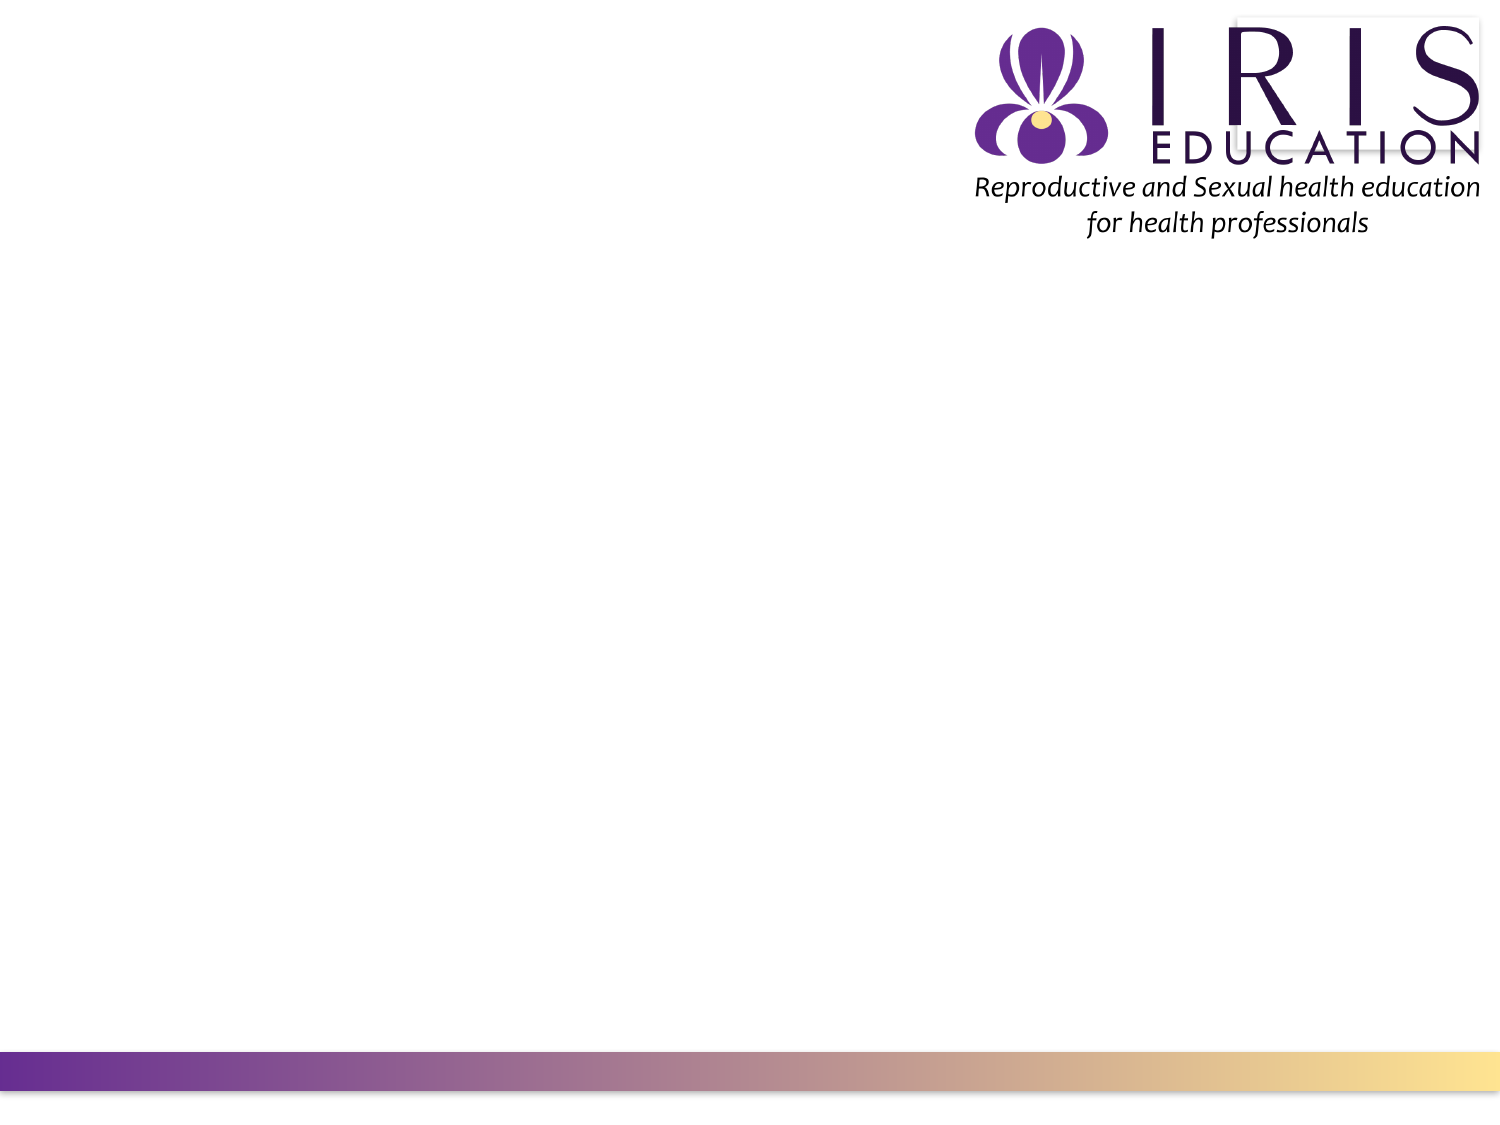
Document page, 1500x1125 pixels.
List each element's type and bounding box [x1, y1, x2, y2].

picture [973, 26, 1480, 240]
